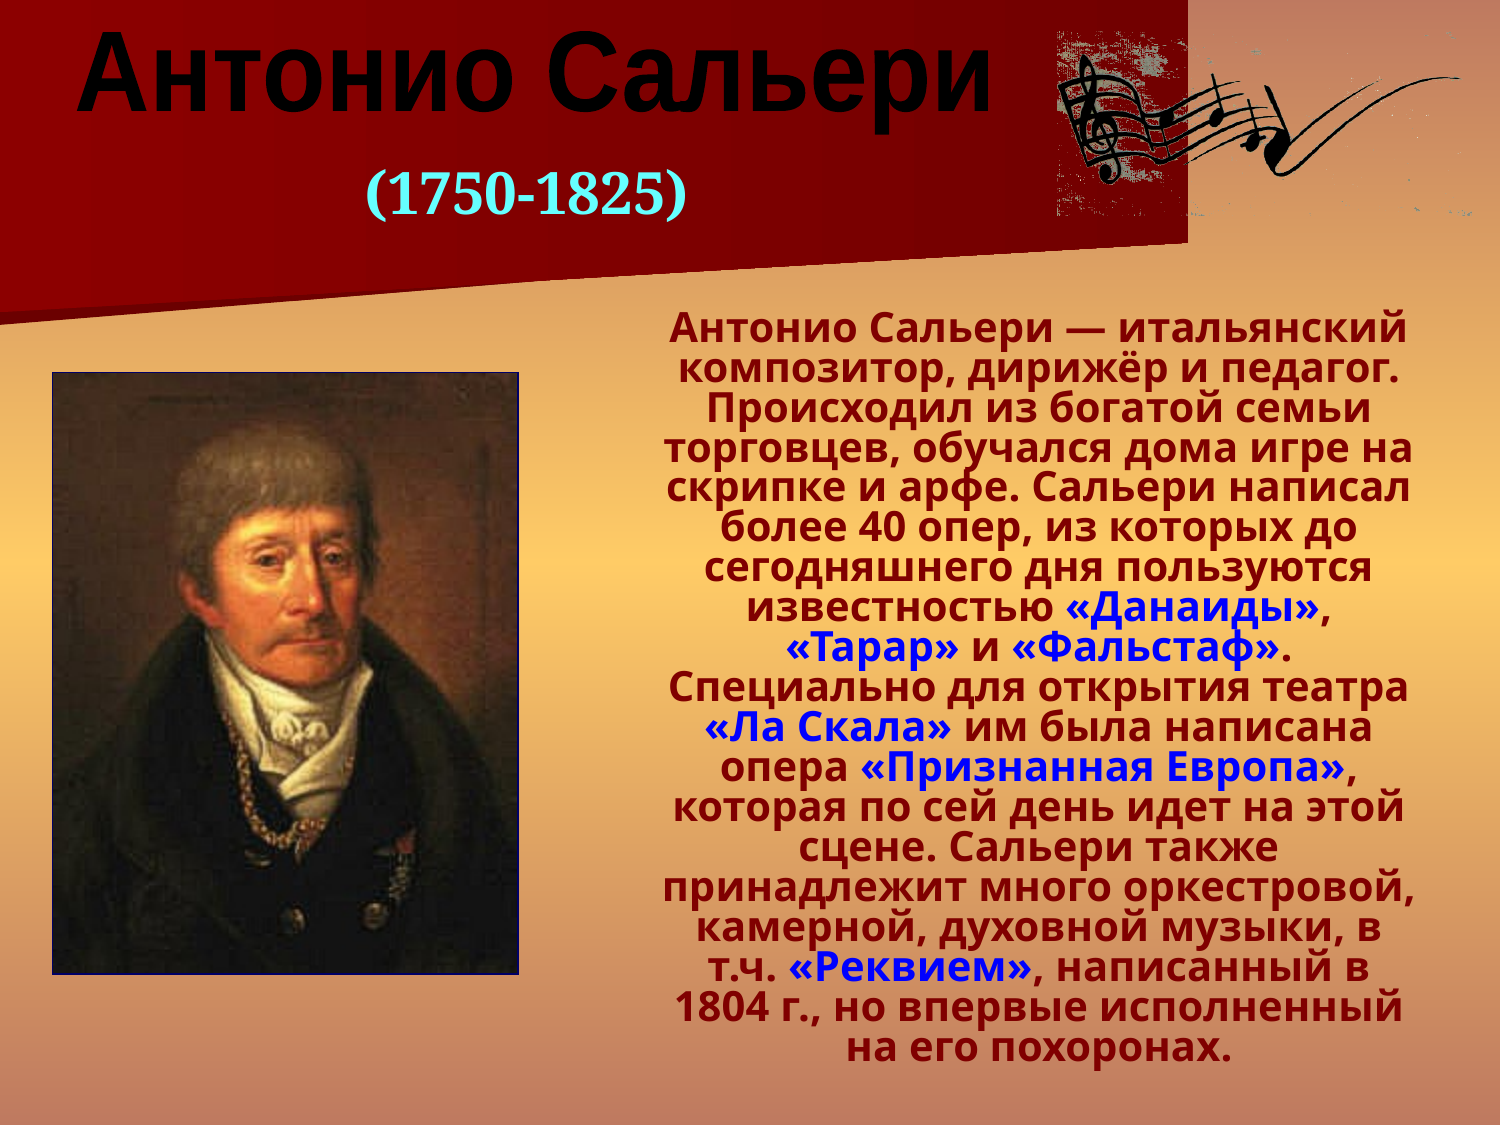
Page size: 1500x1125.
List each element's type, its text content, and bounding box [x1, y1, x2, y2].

picture [1056, 30, 1473, 216]
picture [52, 373, 518, 974]
list Антонио Сальери — итальянский композитор, дирижёр и педагог. Происходил из богатой семьи торговцев, обучался дома игре на скрипке и арфе. Сальери написал более 40 опер, из которых до сегодняшнего дня пользуются известностью «Данаиды», «Тарар» и «Фальстаф». Специально для открытия театра «Ла Скала» им была написана опера «Признанная Европа», которая по сей день идет на этой сцене. Сальери также принадлежит много оркестровой, камерной, духовной музыки, в т.ч. «Реквием», написанный в 1804 г., но впервые исполненный на его похоронах. [584, 302, 1438, 1071]
text_box (1750-1825) [349, 148, 704, 234]
